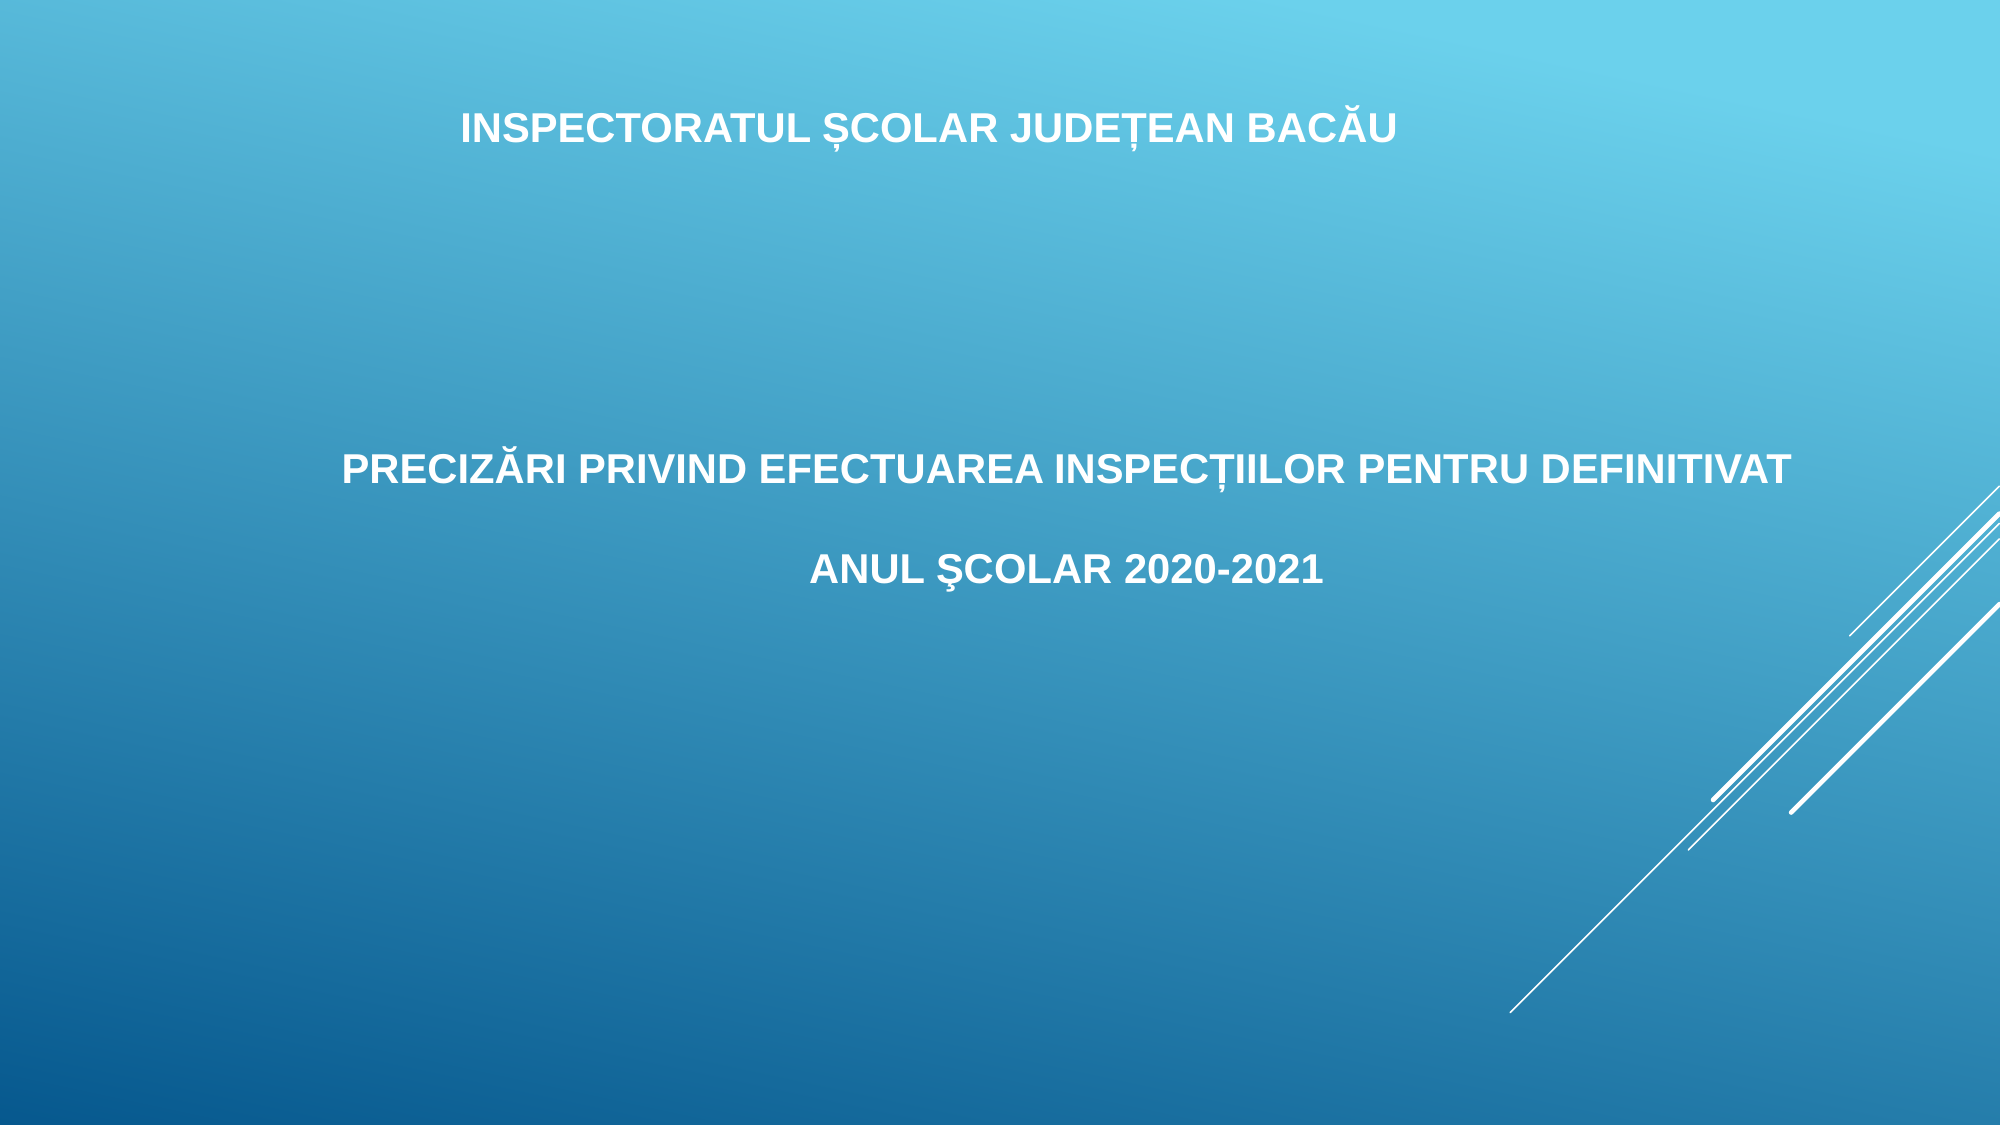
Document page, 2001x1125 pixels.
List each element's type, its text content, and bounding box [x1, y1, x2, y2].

text_box PRECIZĂRI PRIVIND EFECTUAREA INSPECȚIILOR PENTRU DEFINITIVAT ANUL ŞCOLAR 2020-2021 [228, 384, 1905, 599]
text_box INSPECTORATUL ȘCOLAR JUDEȚEAN BACĂU [445, 92, 1783, 158]
